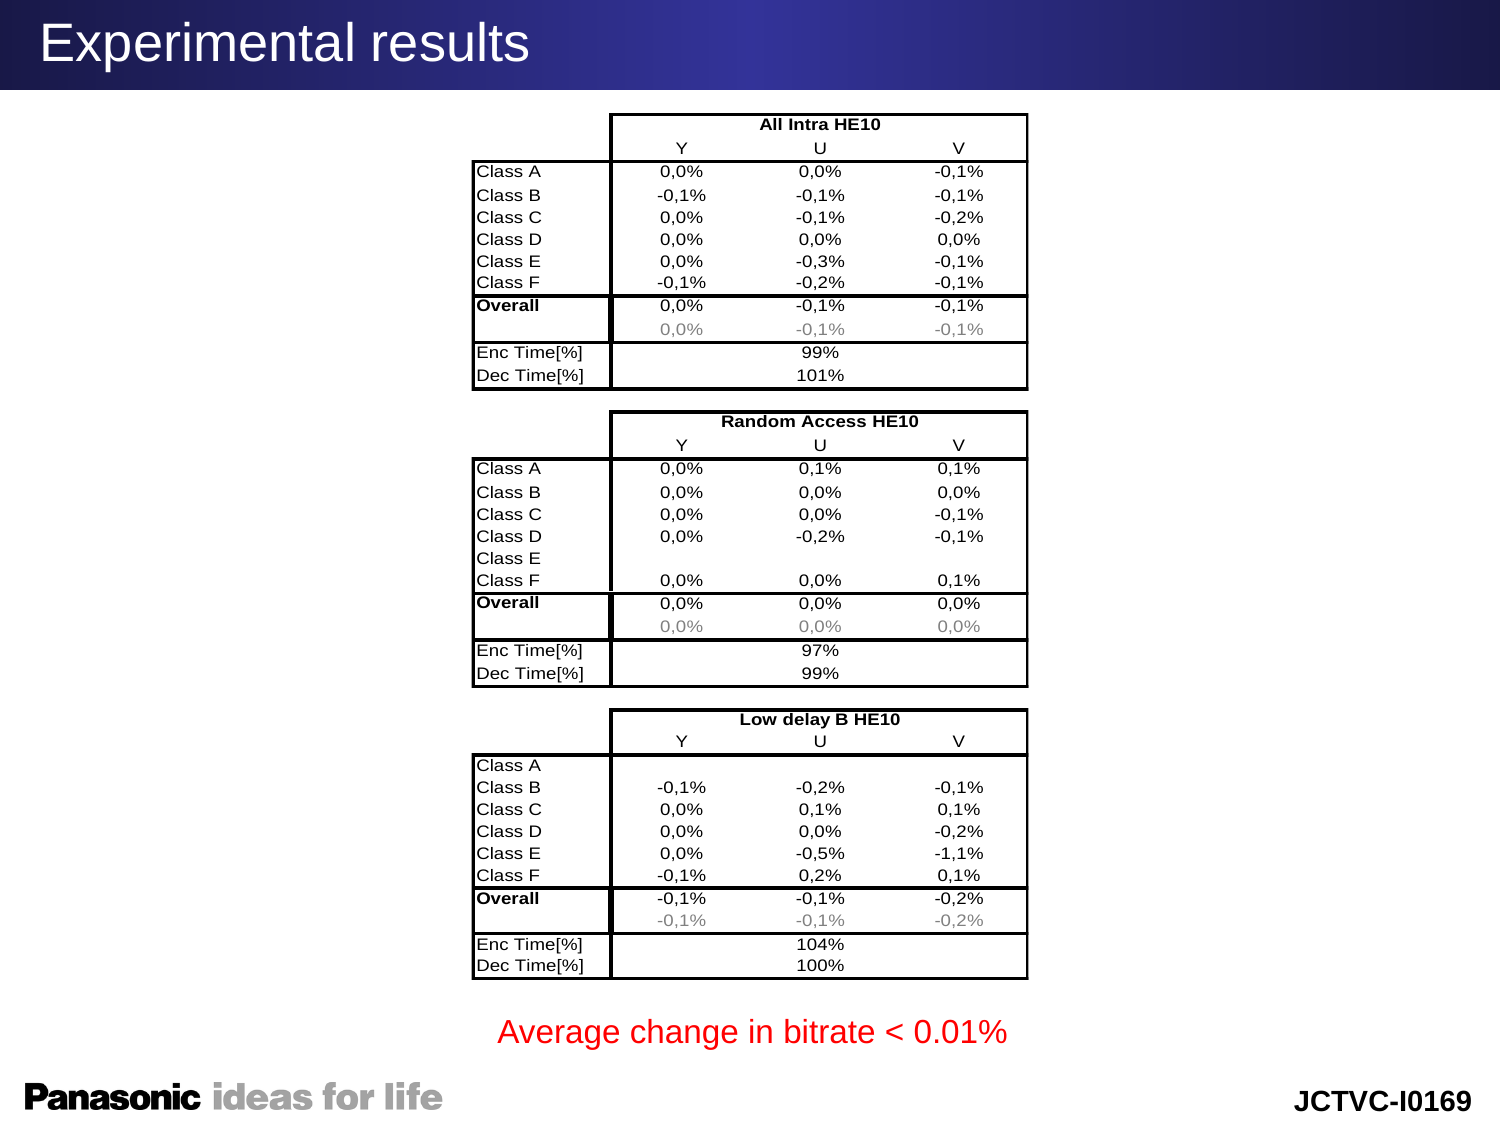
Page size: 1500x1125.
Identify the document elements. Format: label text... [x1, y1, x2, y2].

text_box Average change in bitrate < 0.01% [212, 1003, 1294, 1058]
title Experimental results [23, 1, 1400, 79]
picture [24, 1082, 443, 1110]
picture [471, 113, 1029, 980]
